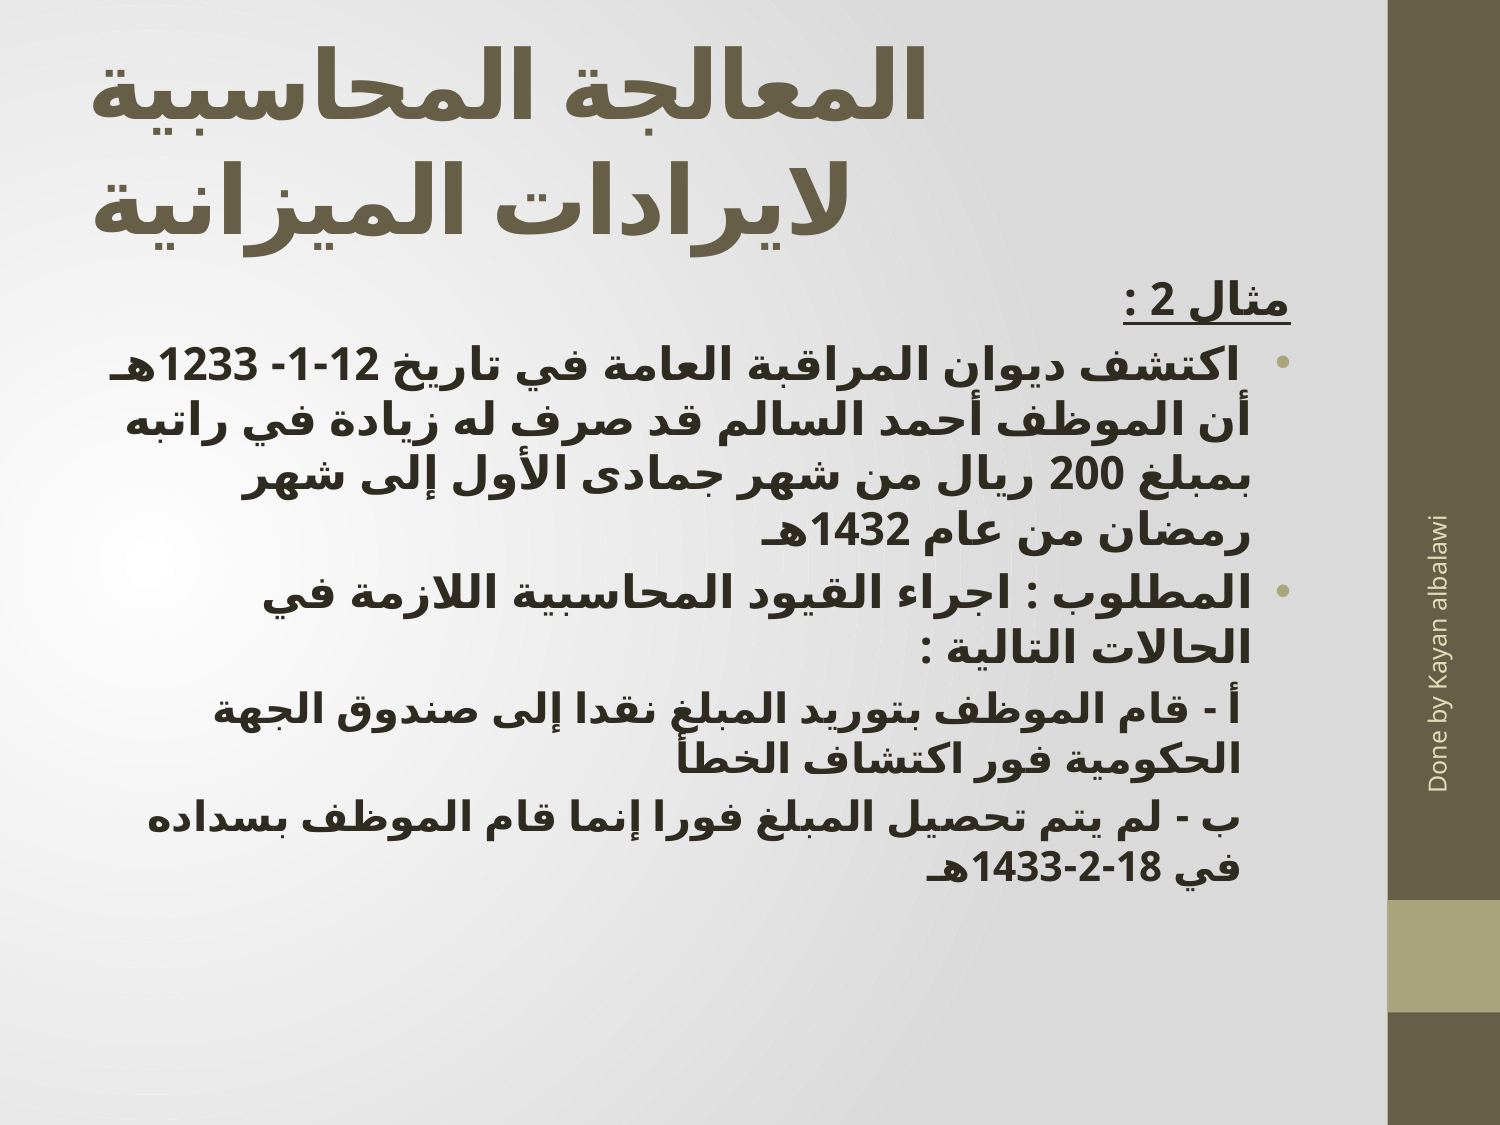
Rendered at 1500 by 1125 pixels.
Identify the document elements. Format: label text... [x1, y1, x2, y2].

title المعالجة المحاسبية لايرادات الميزانية [75, 45, 1325, 233]
list مثال 2 : اكتشف ديوان المراقبة العامة في تاريخ 12-1- 1233هـ أن الموظف أحمد السالم قد صرف له زيادة في راتبه بمبلغ 200 ريال من شهر جمادى الأول إلى شهر رمضان من عام 1432هـ المطلوب : اجراء القيود المحاسبية اللازمة في الحالات التالية : أ - قام الموظف بتوريد المبلغ نقدا إلى صندوق الجهة الحكومية فور اكتشاف الخطأ ب - لم يتم تحصيل المبلغ فورا إنما قام الموظف بسداده في 18-2-1433هـ [75, 262, 1325, 1050]
footer Done by Kayan albalawi [1408, 500, 1469, 889]
